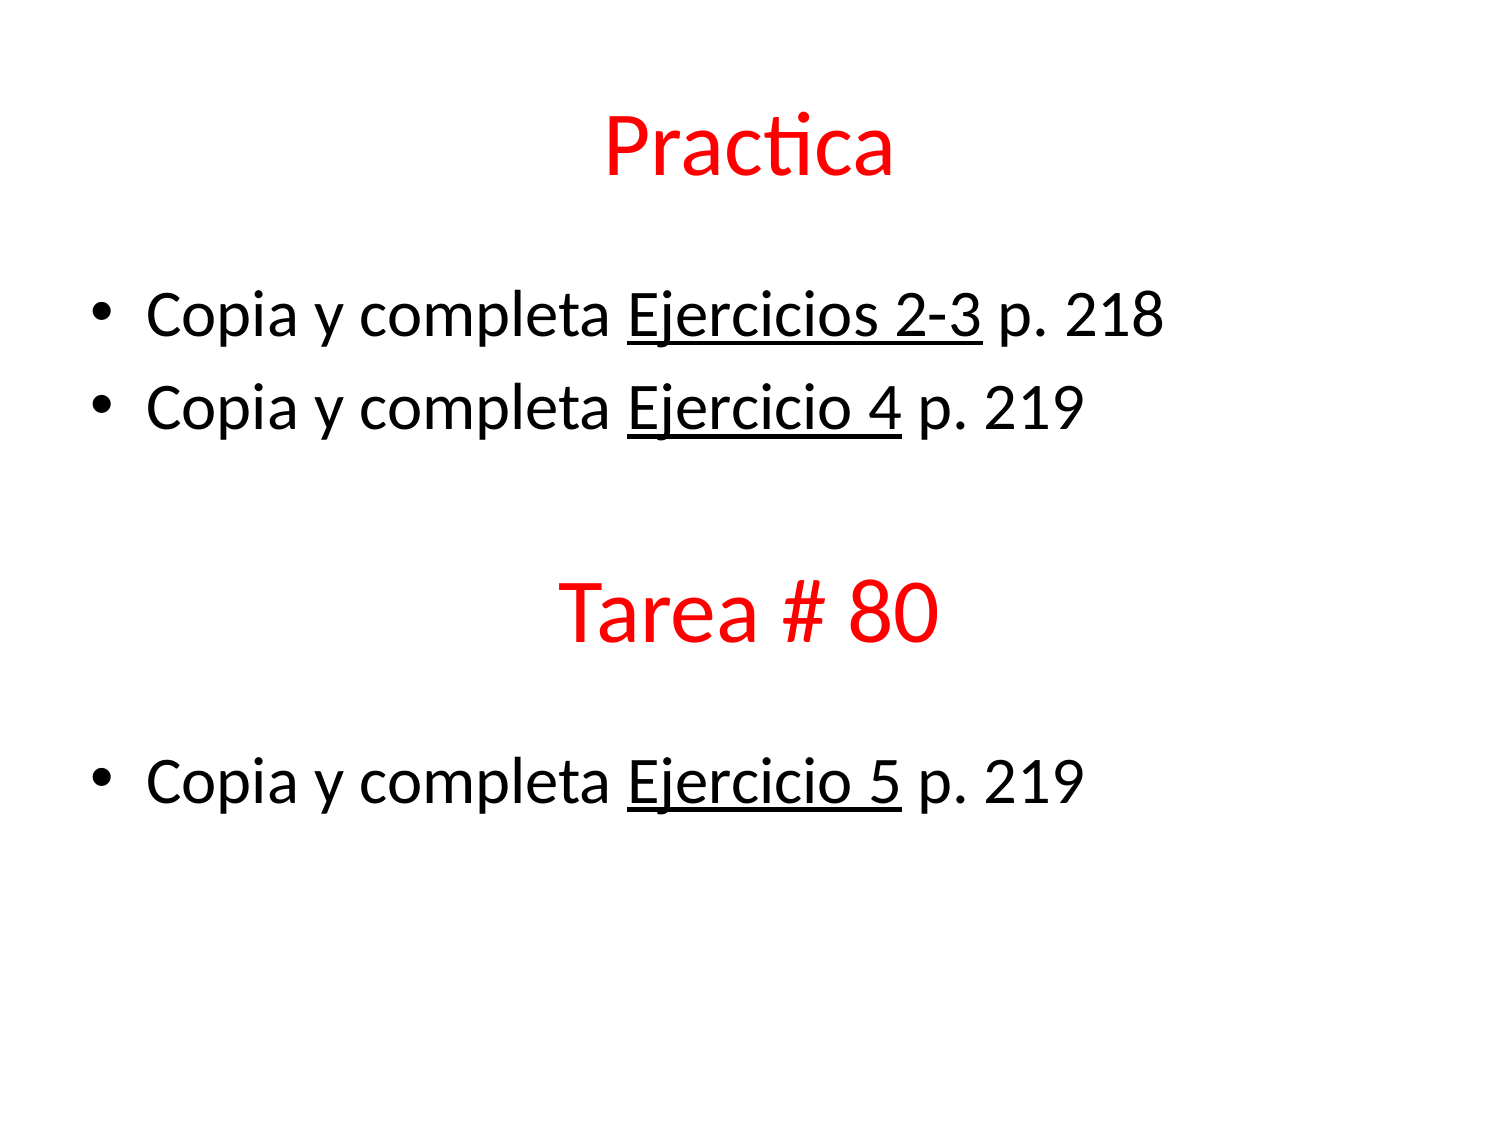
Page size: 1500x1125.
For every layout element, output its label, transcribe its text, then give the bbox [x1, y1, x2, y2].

title Practica [75, 45, 1425, 233]
list Copia y completa Ejercicios 2-3 p. 218 Copia y completa Ejercicio 4 p. 219 Copia y completa Ejercicio 5 p. 219 [75, 262, 1425, 512]
text_box Tarea # 80 [74, 512, 1425, 700]
list Copia y completa Ejercicios 2-3 p. 218 Copia y completa Ejercicio 4 p. 219 Copia y completa Ejercicio 5 p. 219 [75, 700, 1425, 1005]
